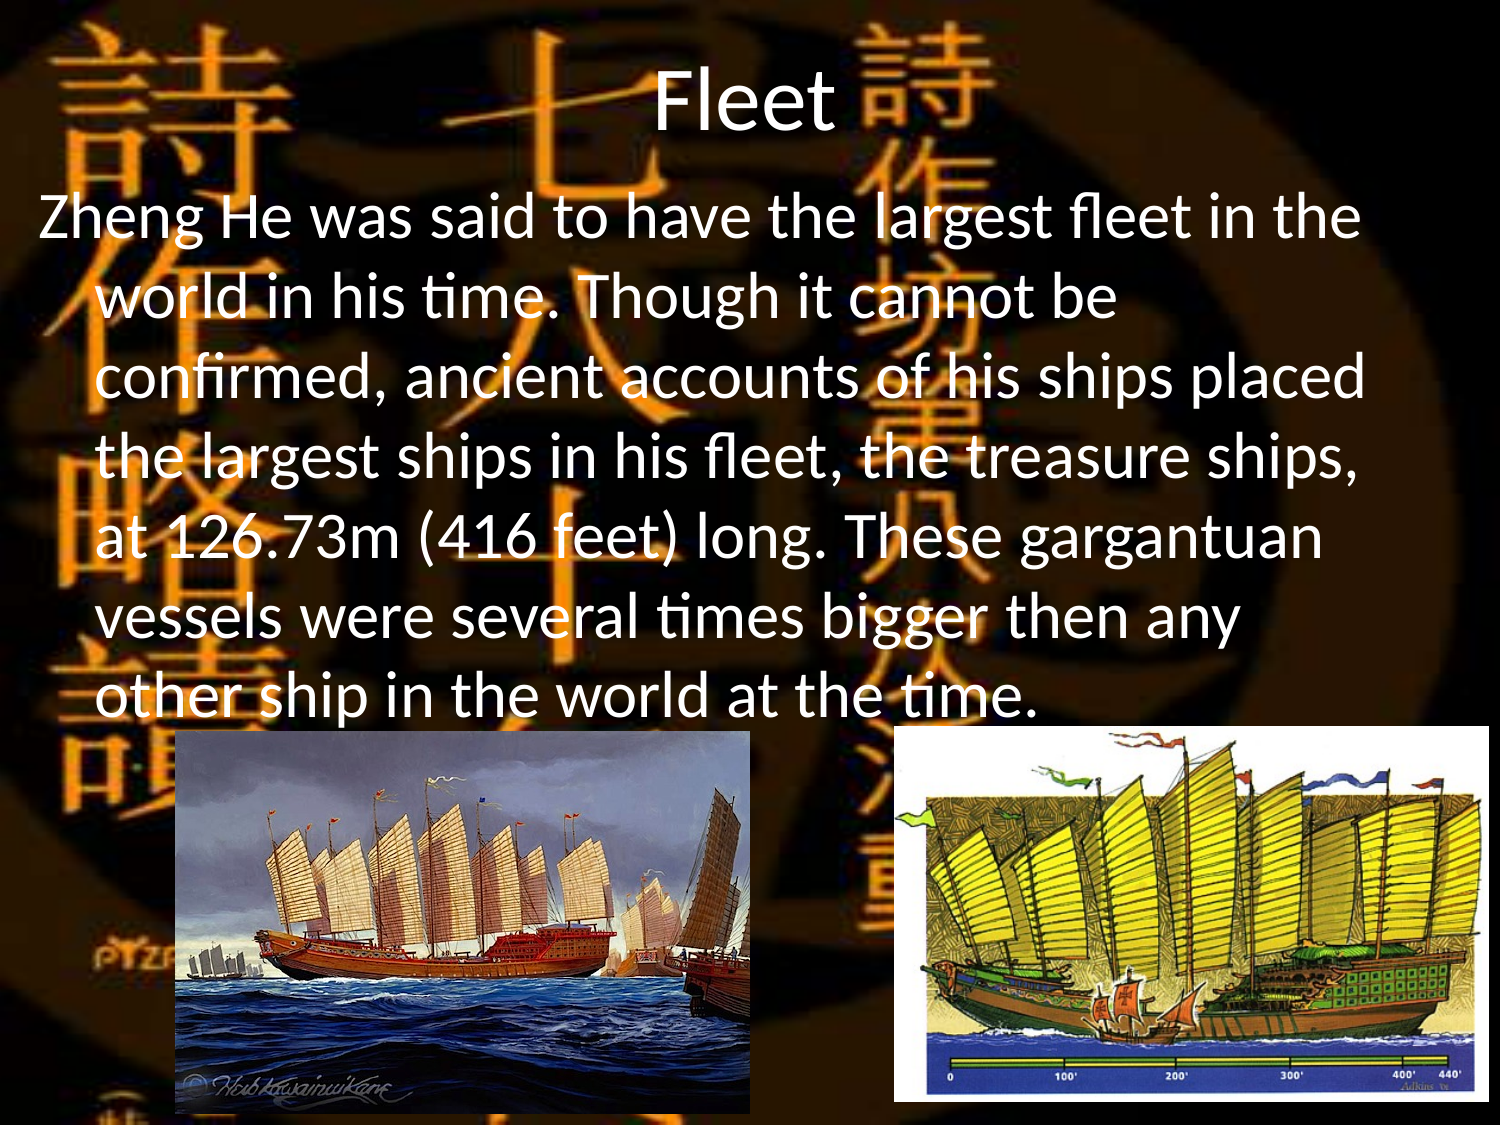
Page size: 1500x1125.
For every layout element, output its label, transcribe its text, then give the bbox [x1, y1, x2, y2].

title Fleet [70, 0, 1421, 188]
picture [0, 0, 1500, 1125]
list Zheng He was said to have the largest fleet in the world in his time. Though it cannot be confirmed, ancient accounts of his ships placed the largest ships in his fleet, the treasure ships, at 126.73m (416 feet) long. These gargantuan vessels were several times bigger then any other ship in the world at the time. [23, 164, 1418, 907]
